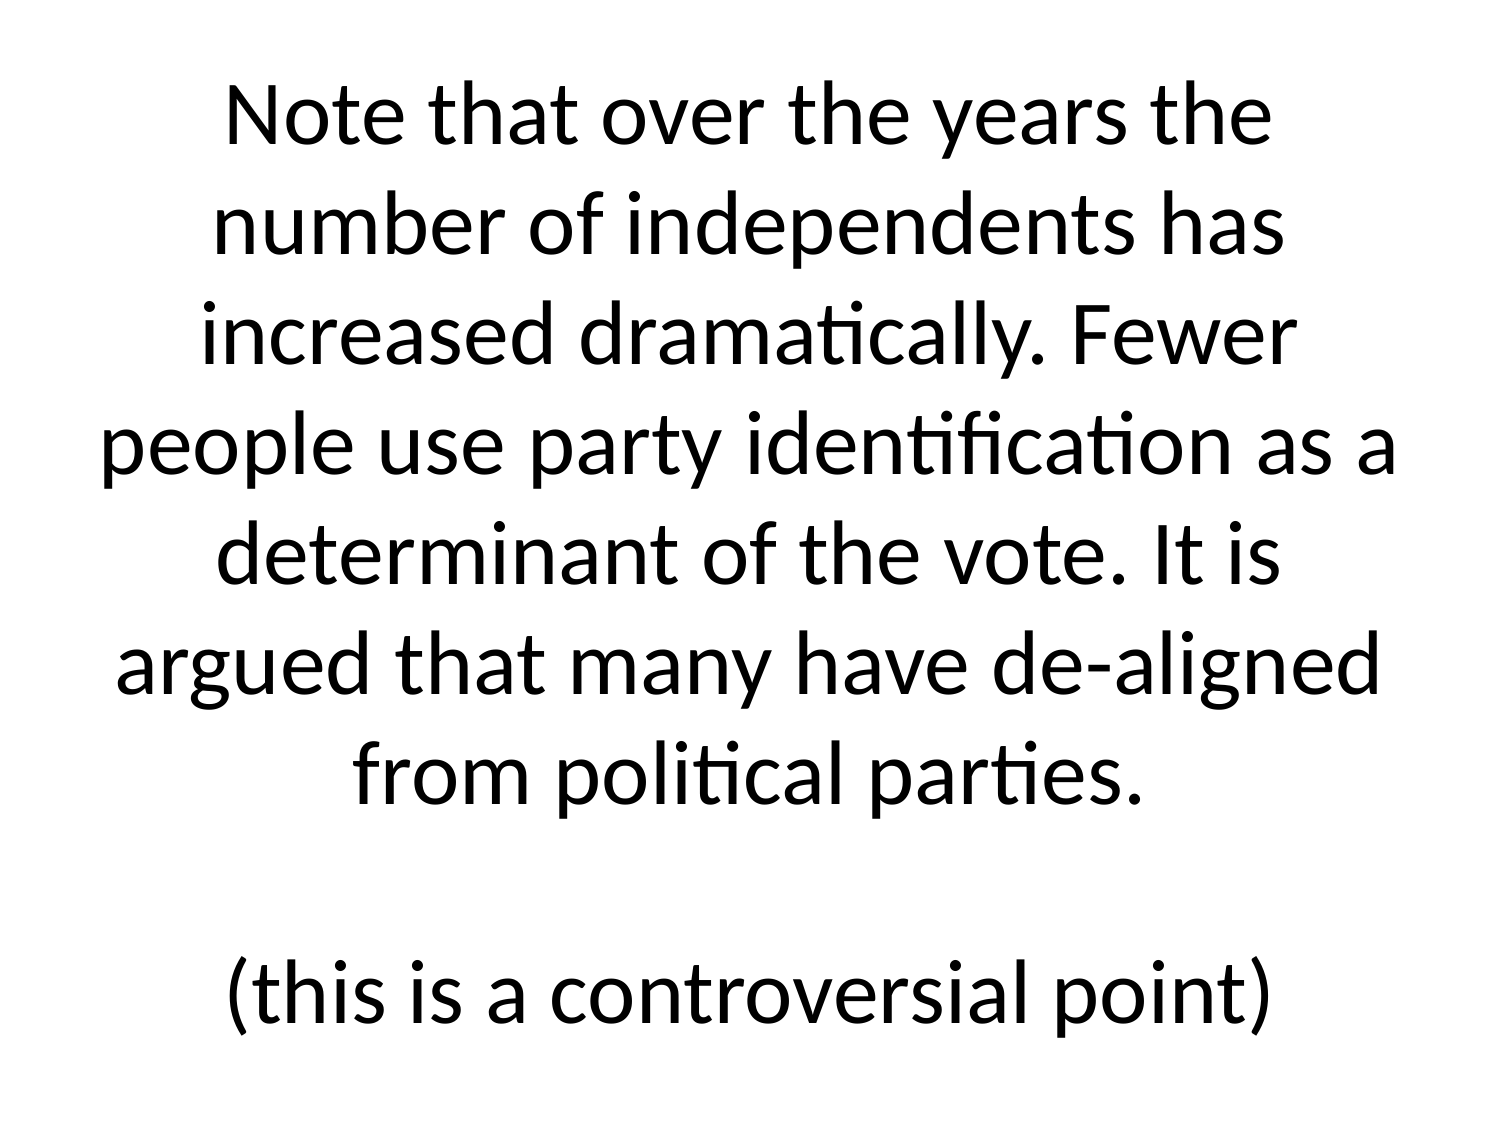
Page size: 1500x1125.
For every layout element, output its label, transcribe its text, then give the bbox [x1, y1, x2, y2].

title Note that over the years the number of independents has increased dramatically. Fewer people use party identification as a determinant of the vote. It is argued that many have de-aligned from political parties. (this is a controversial point) [74, 44, 1426, 1051]
